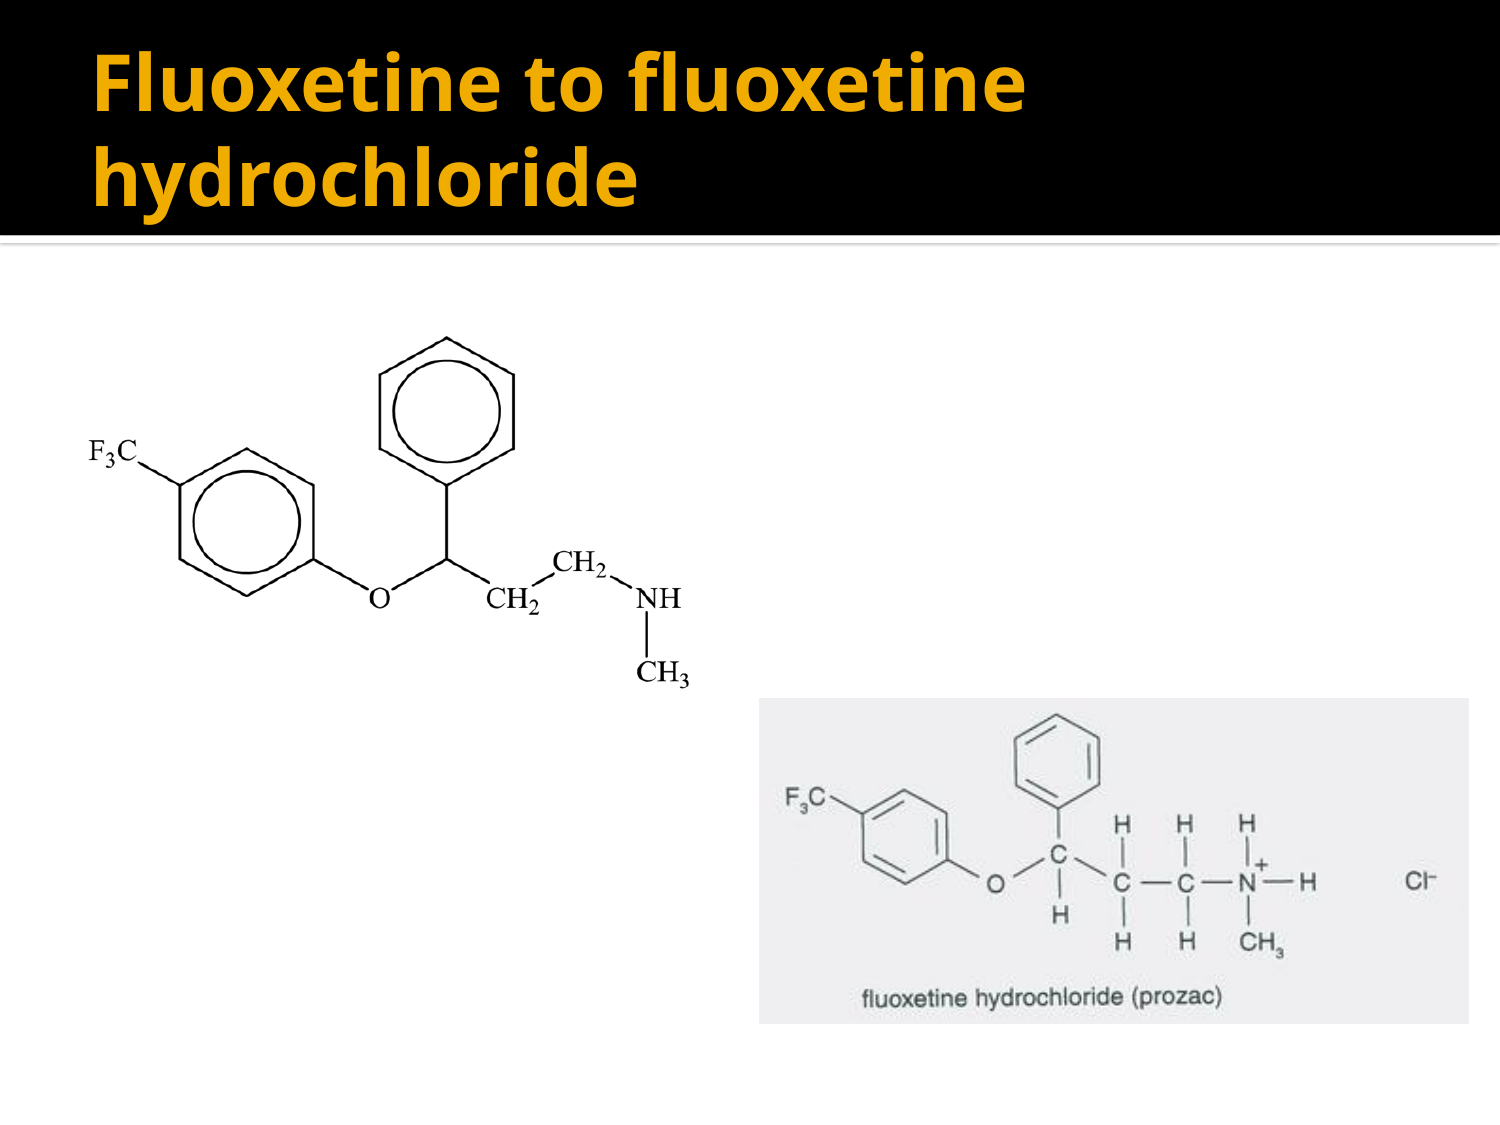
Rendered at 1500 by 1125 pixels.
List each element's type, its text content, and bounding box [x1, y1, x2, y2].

picture [759, 698, 1469, 1024]
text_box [74, 329, 692, 699]
title Fluoxetine to fluoxetine hydrochloride [75, 24, 1425, 231]
